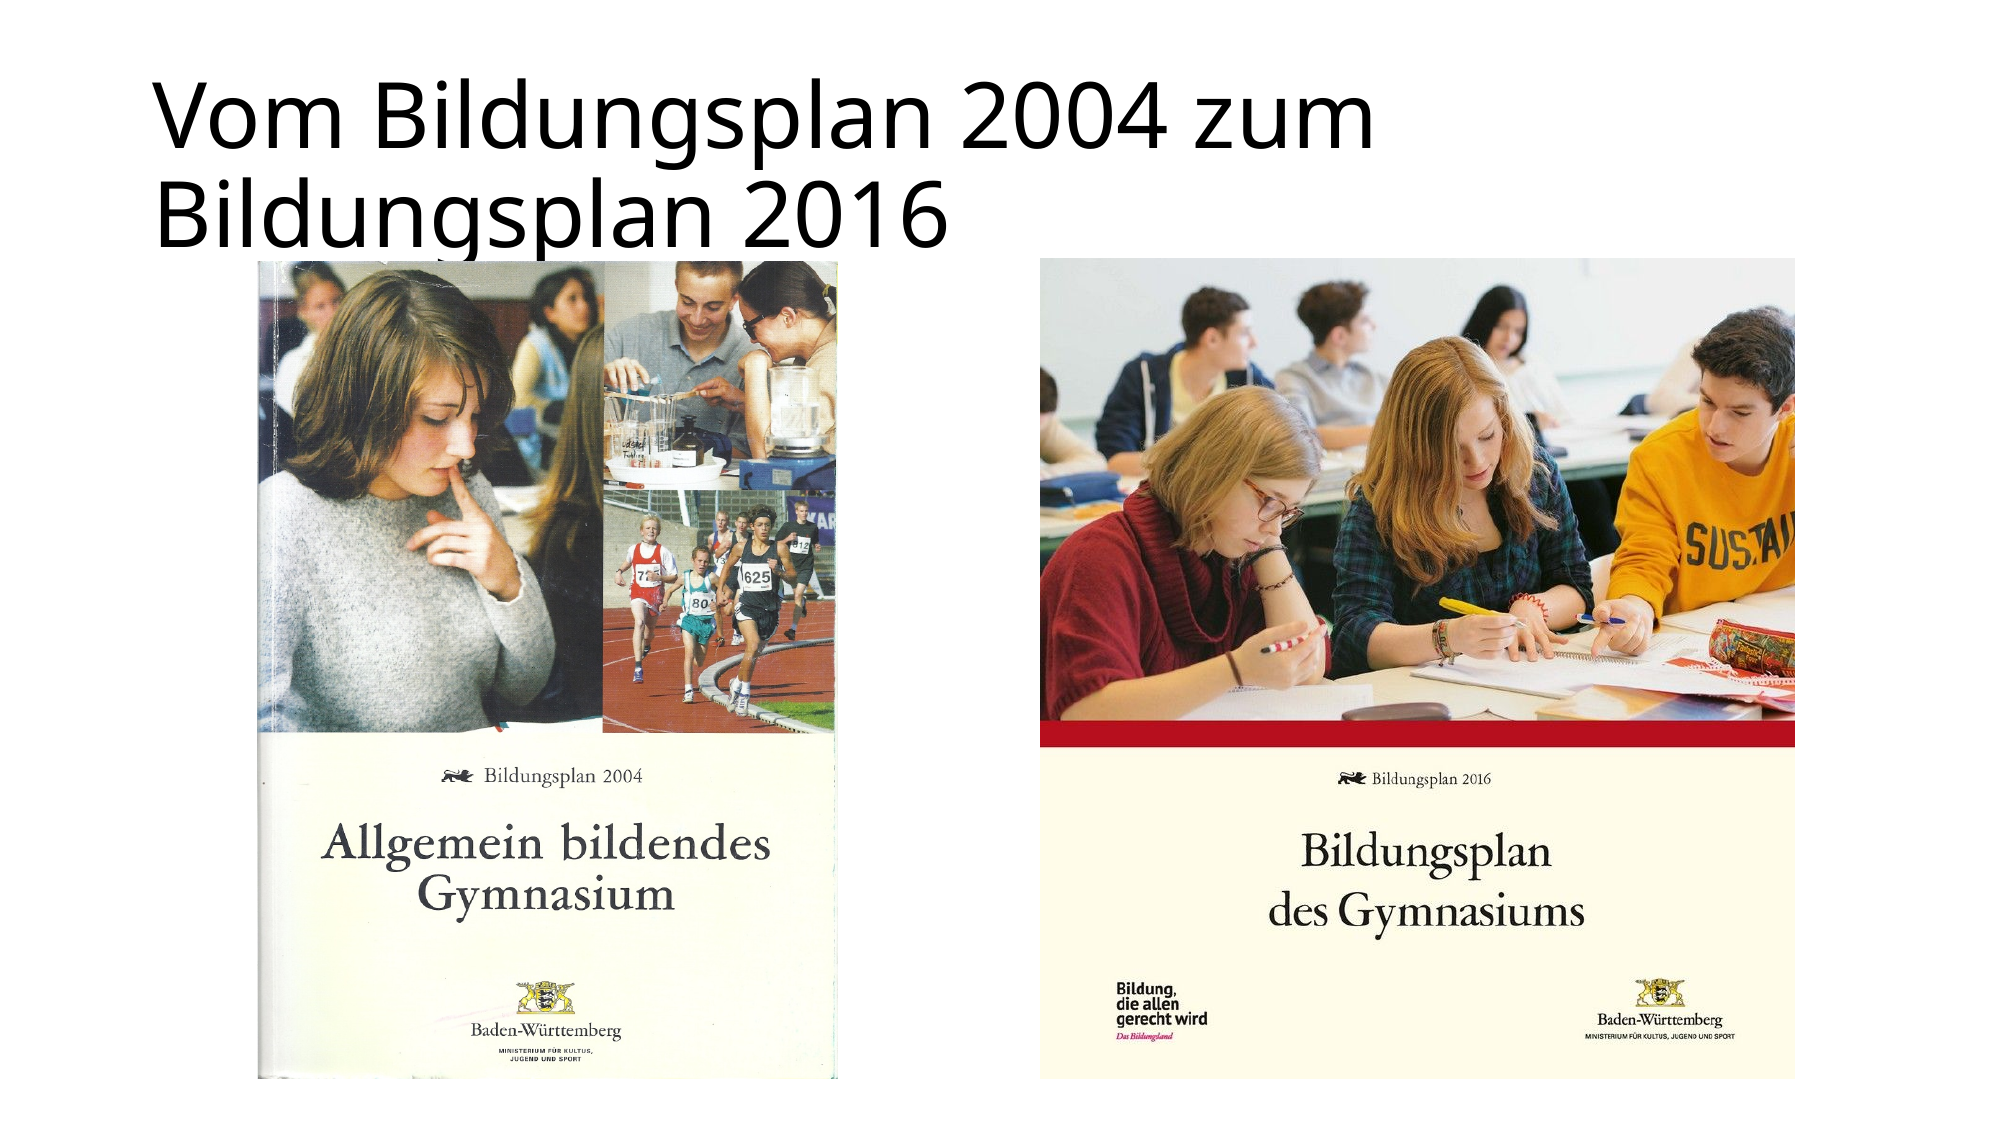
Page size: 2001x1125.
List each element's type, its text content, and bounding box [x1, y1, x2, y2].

title Vom Bildungsplan 2004 zum Bildungsplan 2016 [137, 59, 1926, 278]
picture [1040, 258, 1795, 1079]
picture [257, 261, 838, 1079]
